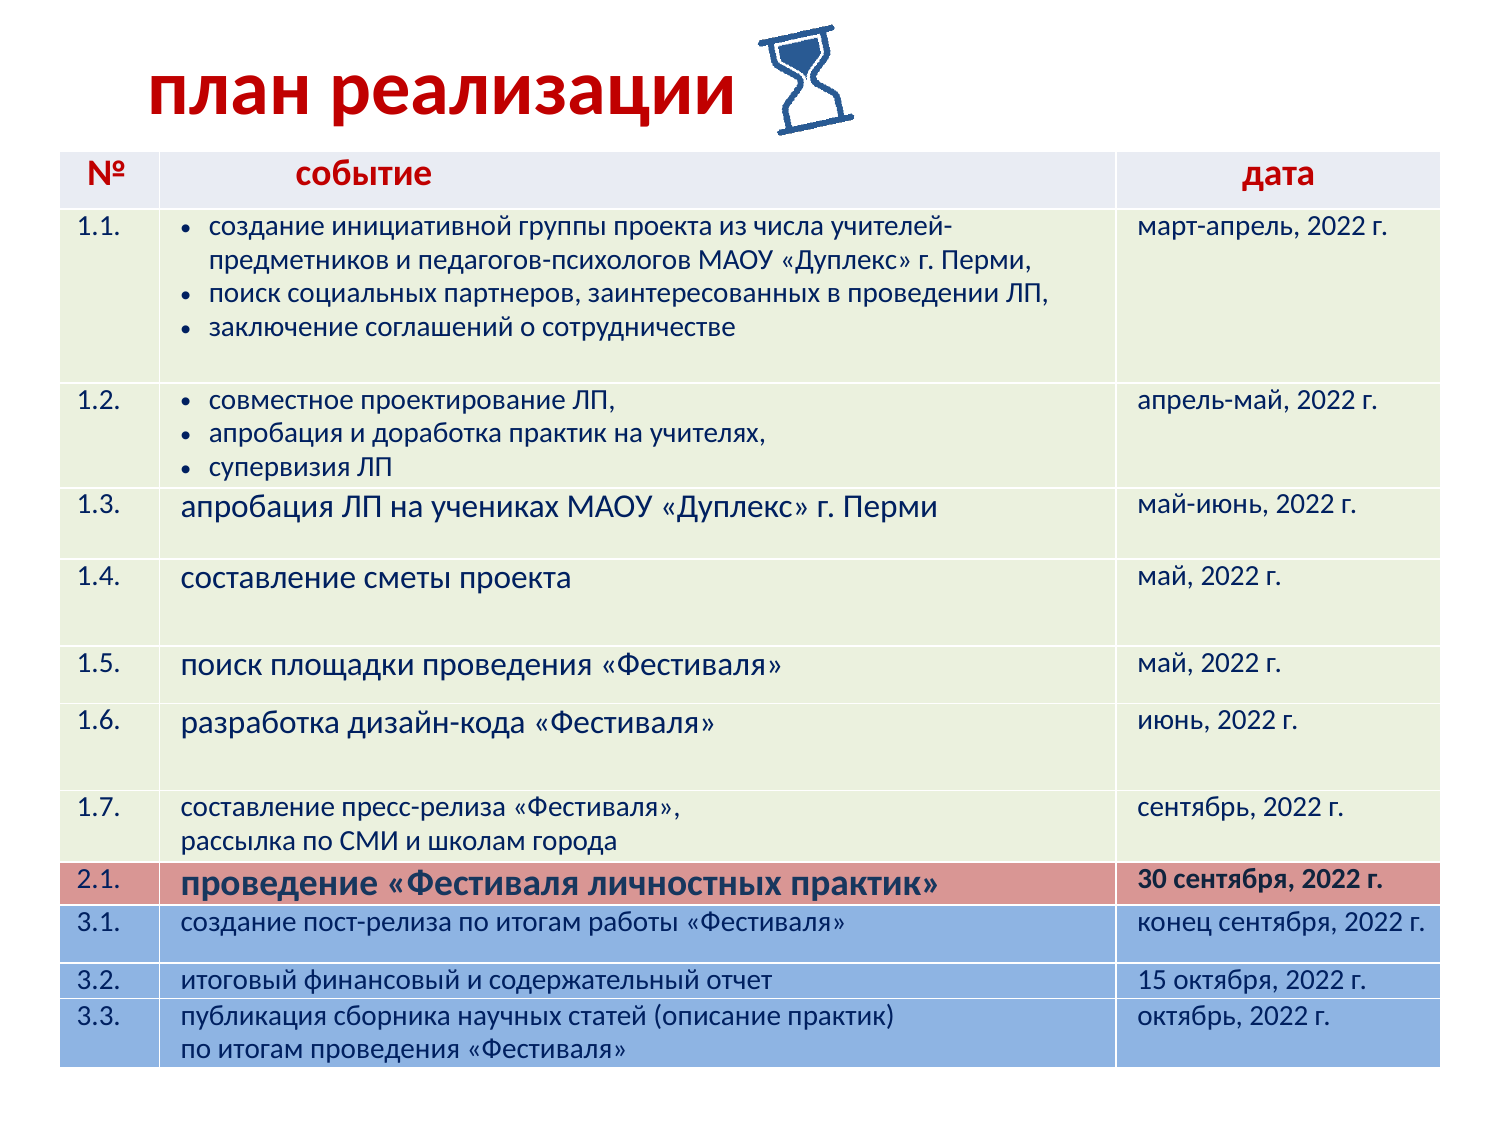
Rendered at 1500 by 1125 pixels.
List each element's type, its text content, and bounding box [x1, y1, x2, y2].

table_cell итоговый финансовый и содержательный отчет [160, 964, 1115, 998]
table_cell 3.2. [60, 964, 159, 998]
table_cell 3.3. [60, 999, 159, 1067]
table_cell 30 сентября, 2022 г. [1117, 863, 1440, 904]
table_header дата [1117, 152, 1440, 208]
table_cell июнь, 2022 г. [1117, 704, 1440, 790]
table_cell разработка дизайн-кода «Фестиваля» [160, 704, 1115, 790]
table_cell поиск площадки проведения «Фестиваля» [160, 647, 1115, 703]
table_cell 1.3. [60, 489, 159, 558]
table_cell май, 2022 г. [1117, 647, 1440, 703]
table_cell 1.5. [60, 647, 159, 703]
table_cell 1.1. [60, 210, 159, 382]
table_cell 2.1. [60, 863, 159, 904]
table_cell 1.2. [60, 384, 159, 487]
table_cell 1.6. [60, 704, 159, 790]
table_cell сентябрь, 2022 г. [1117, 791, 1440, 861]
table_cell создание инициативной группы проекта из числа учителей-предметников и педагогов-психологов МАОУ «Дуплекс» г. Перми, поиск социальных партнеров, заинтересованных в проведении ЛП, заключение соглашений о сотрудничестве [160, 210, 1115, 382]
table_cell май, 2022 г. [1117, 560, 1440, 645]
table_cell октябрь, 2022 г. [1117, 999, 1440, 1067]
table_cell публикация сборника научных статей (описание практик) по итогам проведения «Фестиваля» [160, 999, 1115, 1067]
table_header событие [160, 152, 1115, 208]
table_cell 1.4. [60, 560, 159, 645]
table_cell апробация ЛП на учениках МАОУ «Дуплекс» г. Перми [160, 489, 1115, 558]
picture [757, 31, 855, 129]
title план реализации [147, 30, 750, 135]
table_cell апрель-май, 2022 г. [1117, 384, 1440, 487]
table_cell 3.1. [60, 906, 159, 962]
table_cell проведение «Фестиваля личностных практик» [160, 863, 1115, 904]
table_cell совместное проектирование ЛП, апробация и доработка практик на учителях, супервизия ЛП [160, 384, 1115, 487]
table_cell май-июнь, 2022 г. [1117, 489, 1440, 558]
table_cell создание пост-релиза по итогам работы «Фестиваля» [160, 906, 1115, 962]
table_cell составление пресс-релиза «Фестиваля», рассылка по СМИ и школам города [160, 791, 1115, 861]
table_cell конец сентября, 2022 г. [1117, 906, 1440, 962]
table_header № [60, 152, 159, 208]
table_cell 1.7. [60, 791, 159, 861]
table_cell 15 октября, 2022 г. [1117, 964, 1440, 998]
table_cell составление сметы проекта [160, 560, 1115, 645]
table_cell март-апрель, 2022 г. [1117, 210, 1440, 382]
